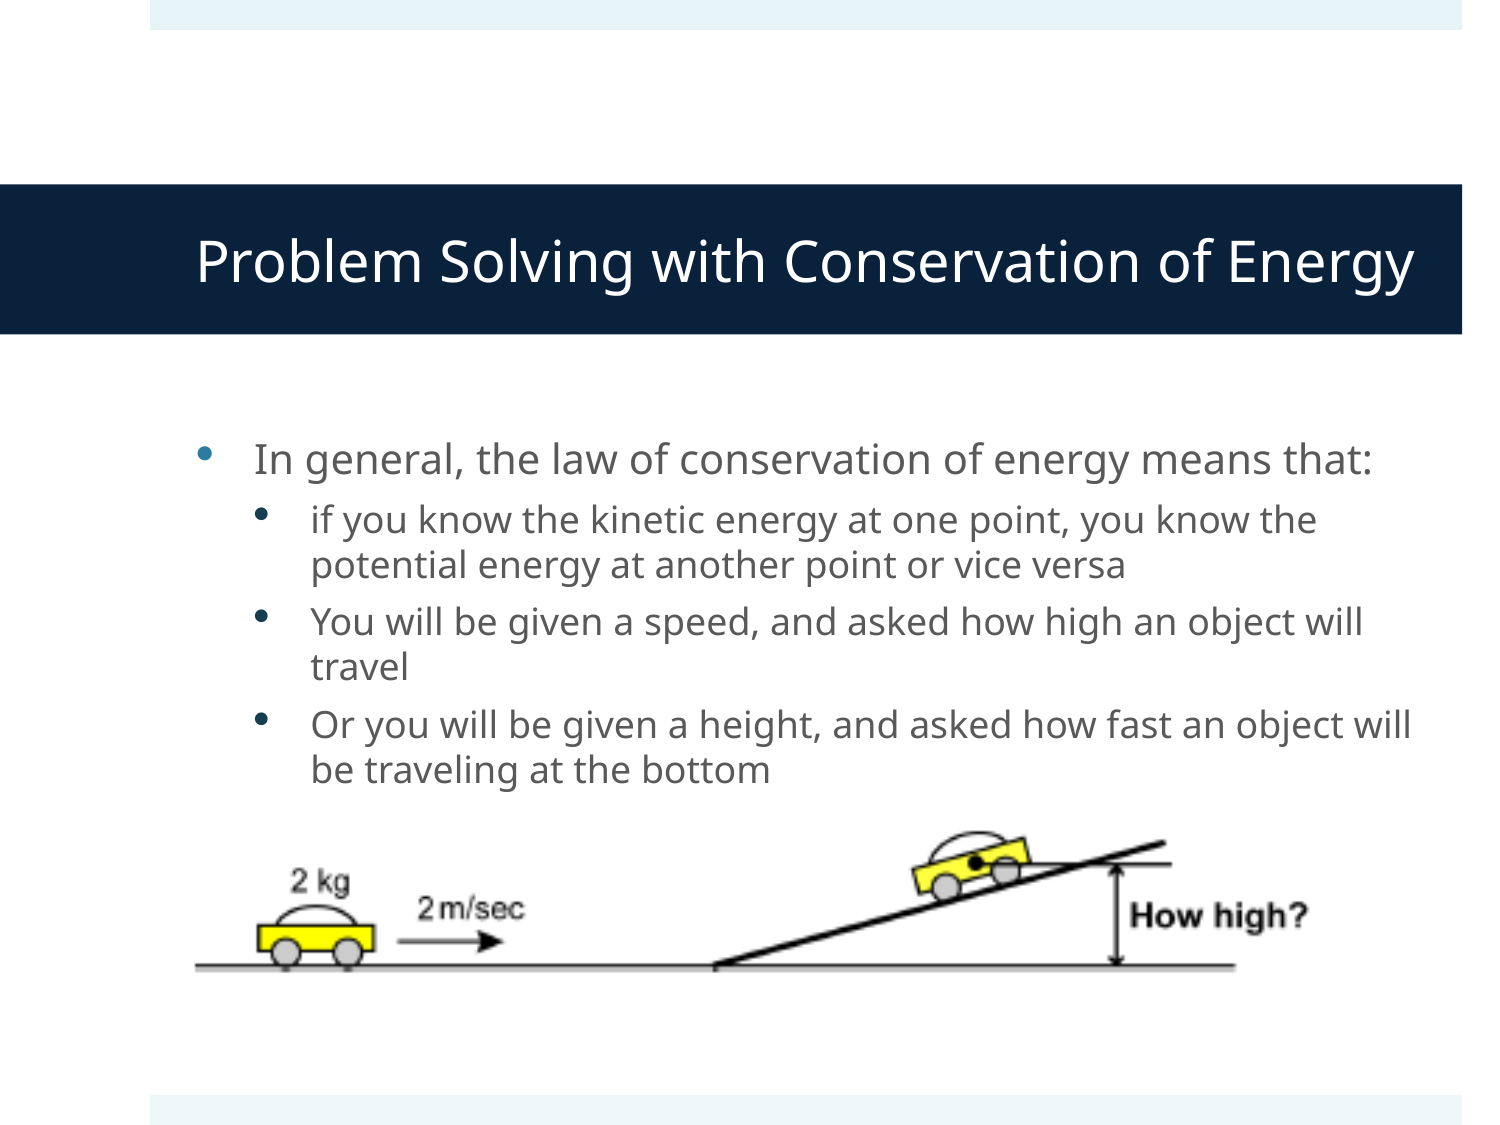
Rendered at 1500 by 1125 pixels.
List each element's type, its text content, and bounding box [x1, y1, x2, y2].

picture [182, 821, 1339, 991]
title Problem Solving with Conservation of Energy [0, 184, 1463, 335]
list In general, the law of conservation of energy means that: if you know the kinetic energy at one point, you know the potential energy at another point or vice versa You will be given a speed, and asked how high an object will travel Or you will be given a height, and asked how fast an object will be traveling at the bottom [182, 425, 1432, 1028]
